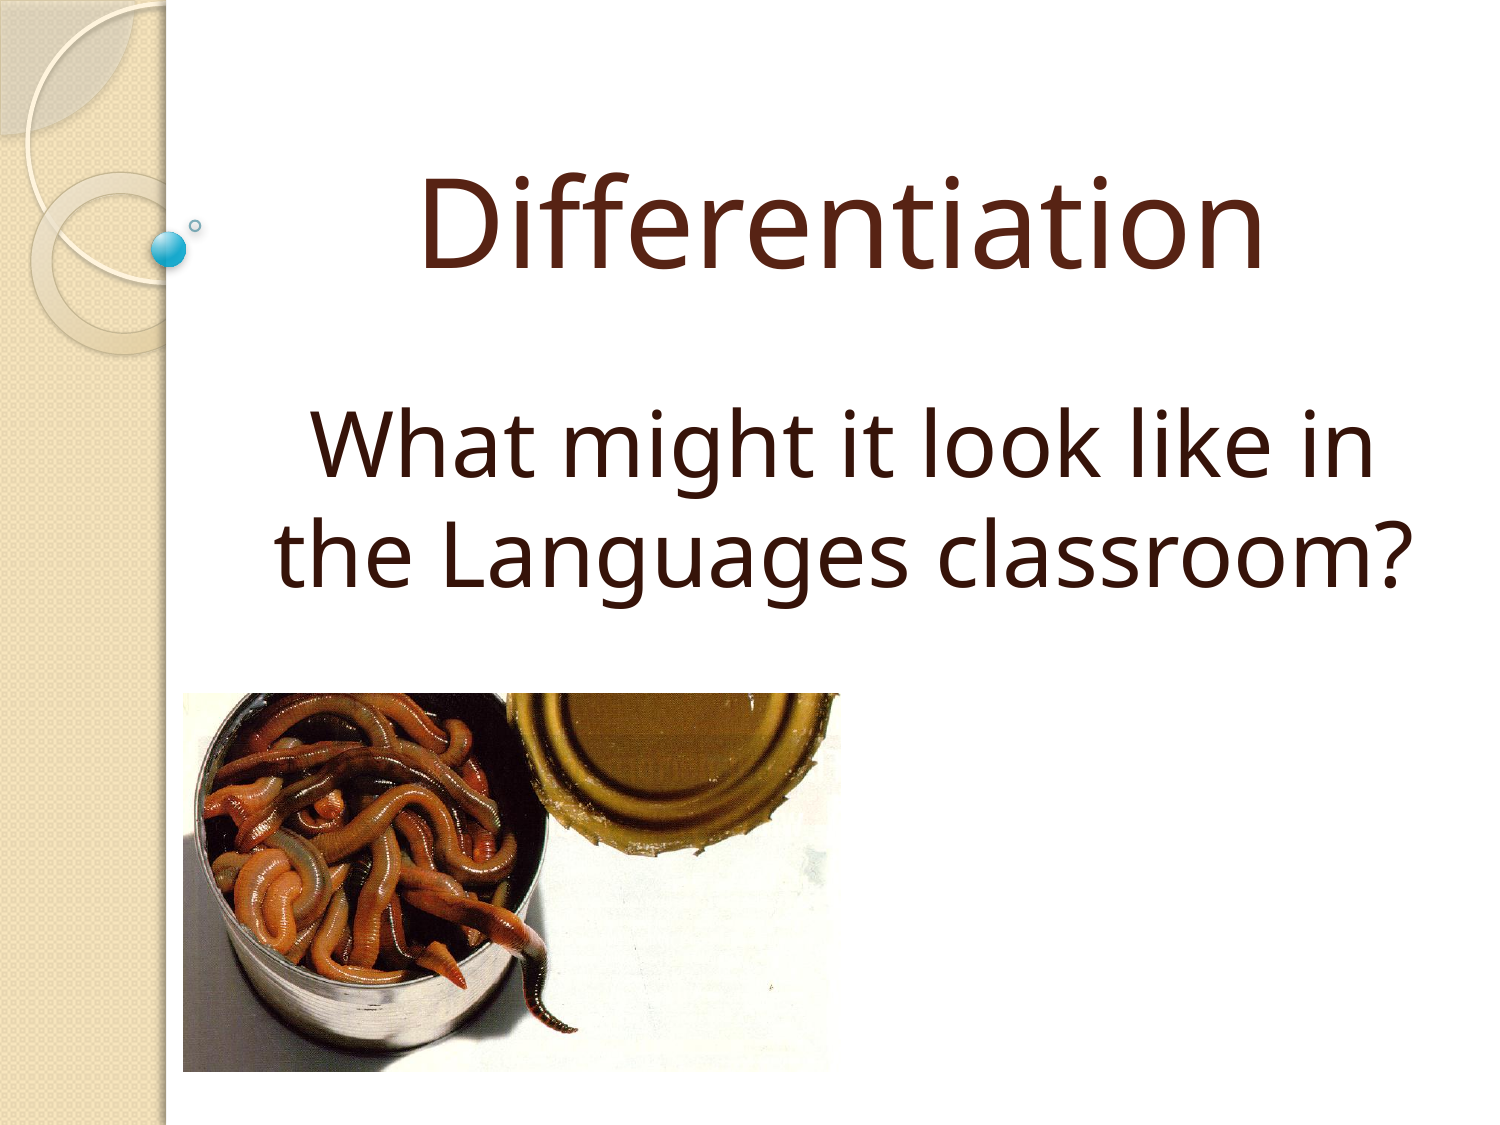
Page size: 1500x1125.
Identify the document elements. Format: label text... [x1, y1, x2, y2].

title Differentiation [234, 59, 1450, 301]
subtitle What might it look like in the Languages classroom? [234, 385, 1450, 811]
picture [182, 693, 841, 1072]
